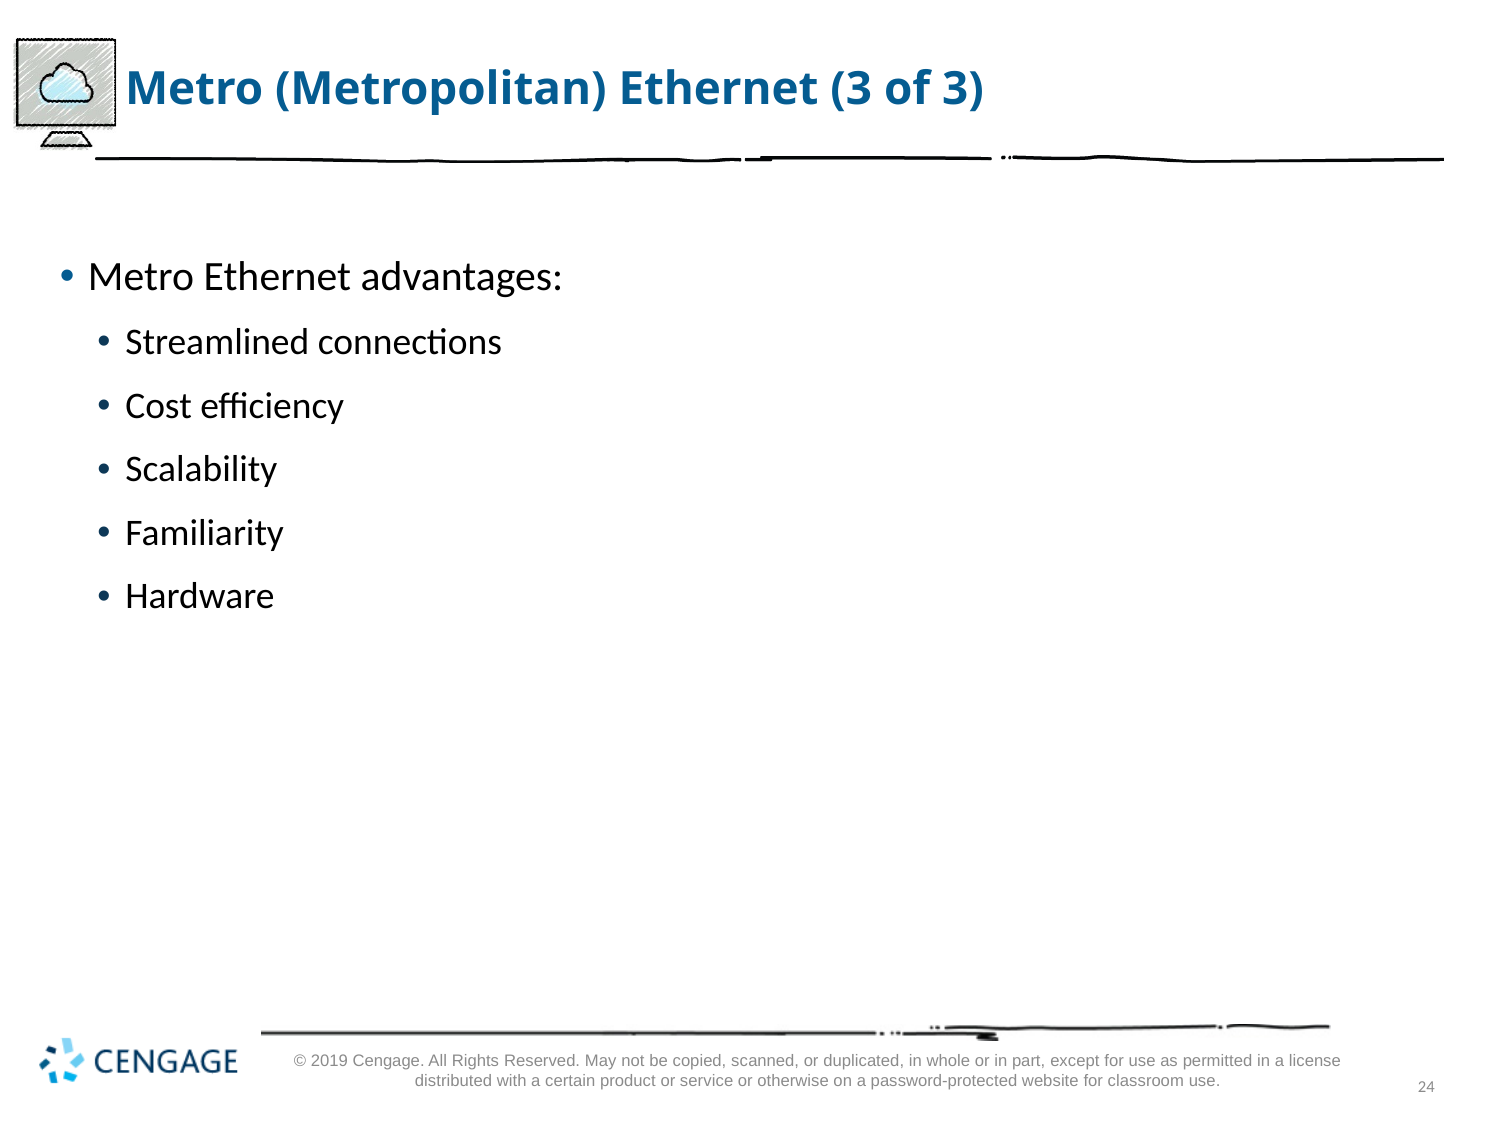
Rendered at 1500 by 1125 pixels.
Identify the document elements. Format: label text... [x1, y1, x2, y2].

title Metro (Metropolitan) Ethernet (3 of 3) [125, 66, 1442, 116]
picture [13, 36, 117, 151]
list Metro Ethernet advantages: Streamlined connections Cost efficiency Scalability Familiarity Hardware [59, 252, 1441, 622]
picture [95, 155, 1444, 163]
footer © 2019 Cengage. All Rights Reserved. May not be copied, scanned, or duplicated, in whole or in part, except for use as permitted in a license distributed with a certain product or service or otherwise on a password-protected website for classroom use. [262, 1050, 1375, 1091]
picture [261, 1024, 1331, 1041]
picture [19, 1024, 250, 1096]
